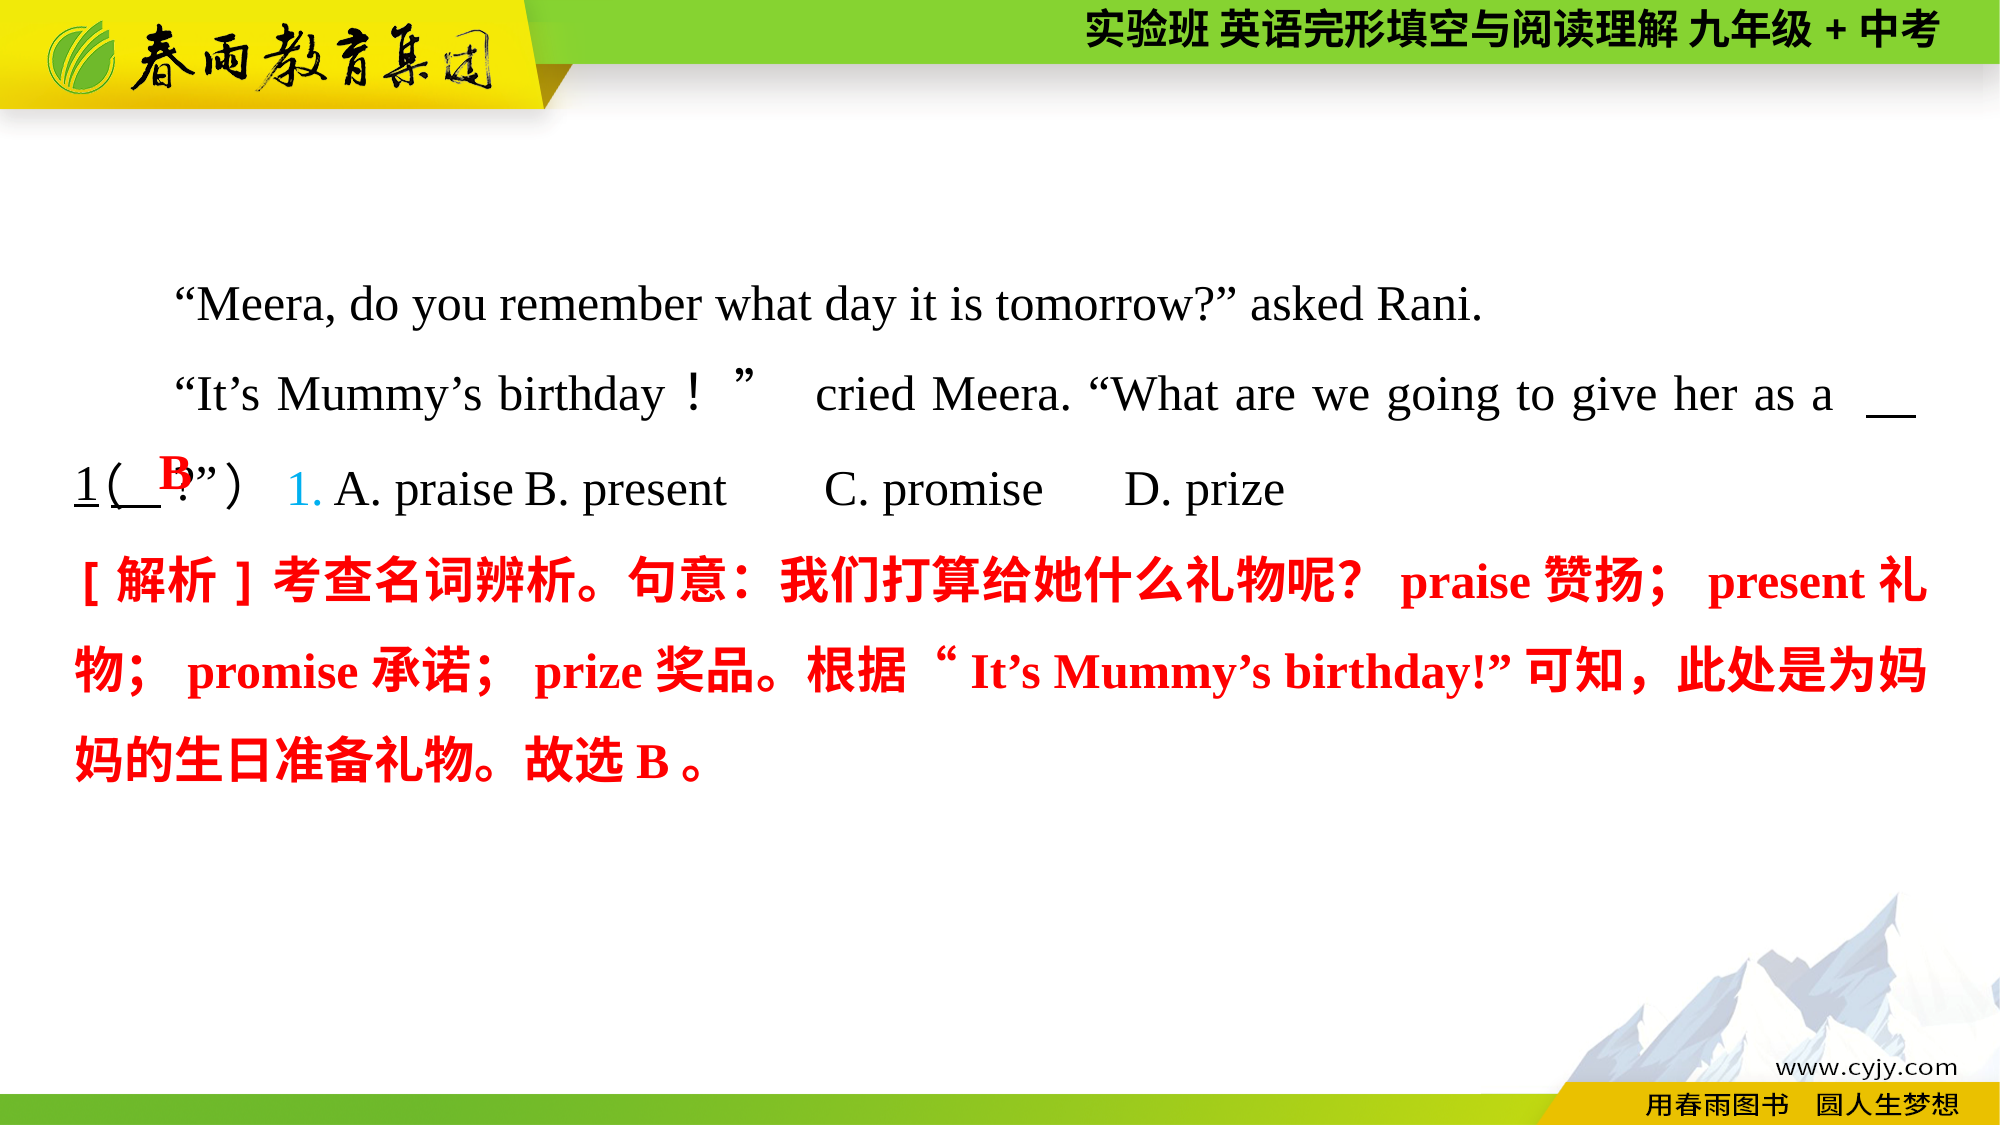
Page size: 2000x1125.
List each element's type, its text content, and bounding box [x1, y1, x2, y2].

text_box （ ）1. A. praise B. present C. promise D. prize [59, 417, 1944, 510]
list “Meera, do you remember what day it is tomorrow?” asked Rani. “It’s Mummy’s birthday！” cried Meera. “What are we going to give her as a 1 ?” [59, 233, 1944, 417]
picture [0, 0, 2000, 1125]
text_box B [144, 431, 208, 507]
text_box [解析]考查名词辨析。句意：我们打算给她什么礼物呢？praise赞扬；present礼物；promise承诺；prize奖品。根据“It’s Mummy’s birthday!”可知，此处是为妈妈的生日准备礼物。故选B。 [59, 510, 1944, 796]
